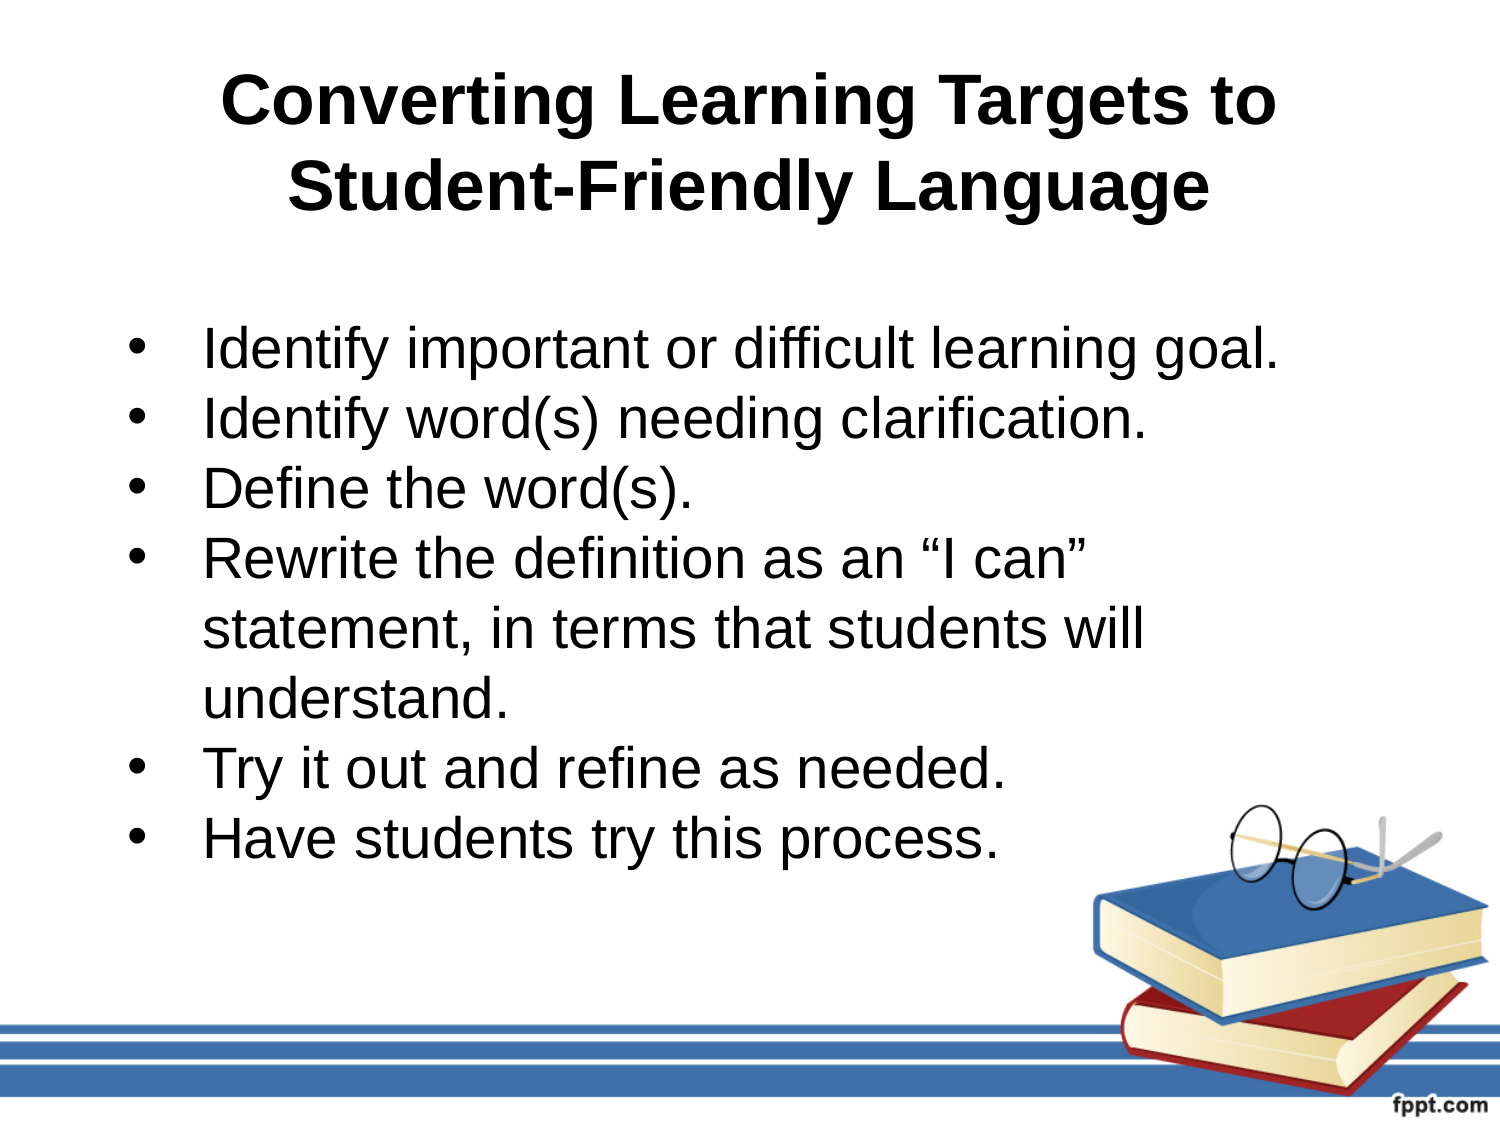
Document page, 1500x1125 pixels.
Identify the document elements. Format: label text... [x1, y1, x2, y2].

picture [0, 0, 1500, 1125]
title Converting Learning Targets to Student-Friendly Language [75, 45, 1425, 233]
list Identify important or difficult learning goal. Identify word(s) needing clarification. Define the word(s). Rewrite the definition as an “I can” statement, in terms that students will understand. Try it out and refine as needed. Have students try this process. [112, 302, 1379, 903]
